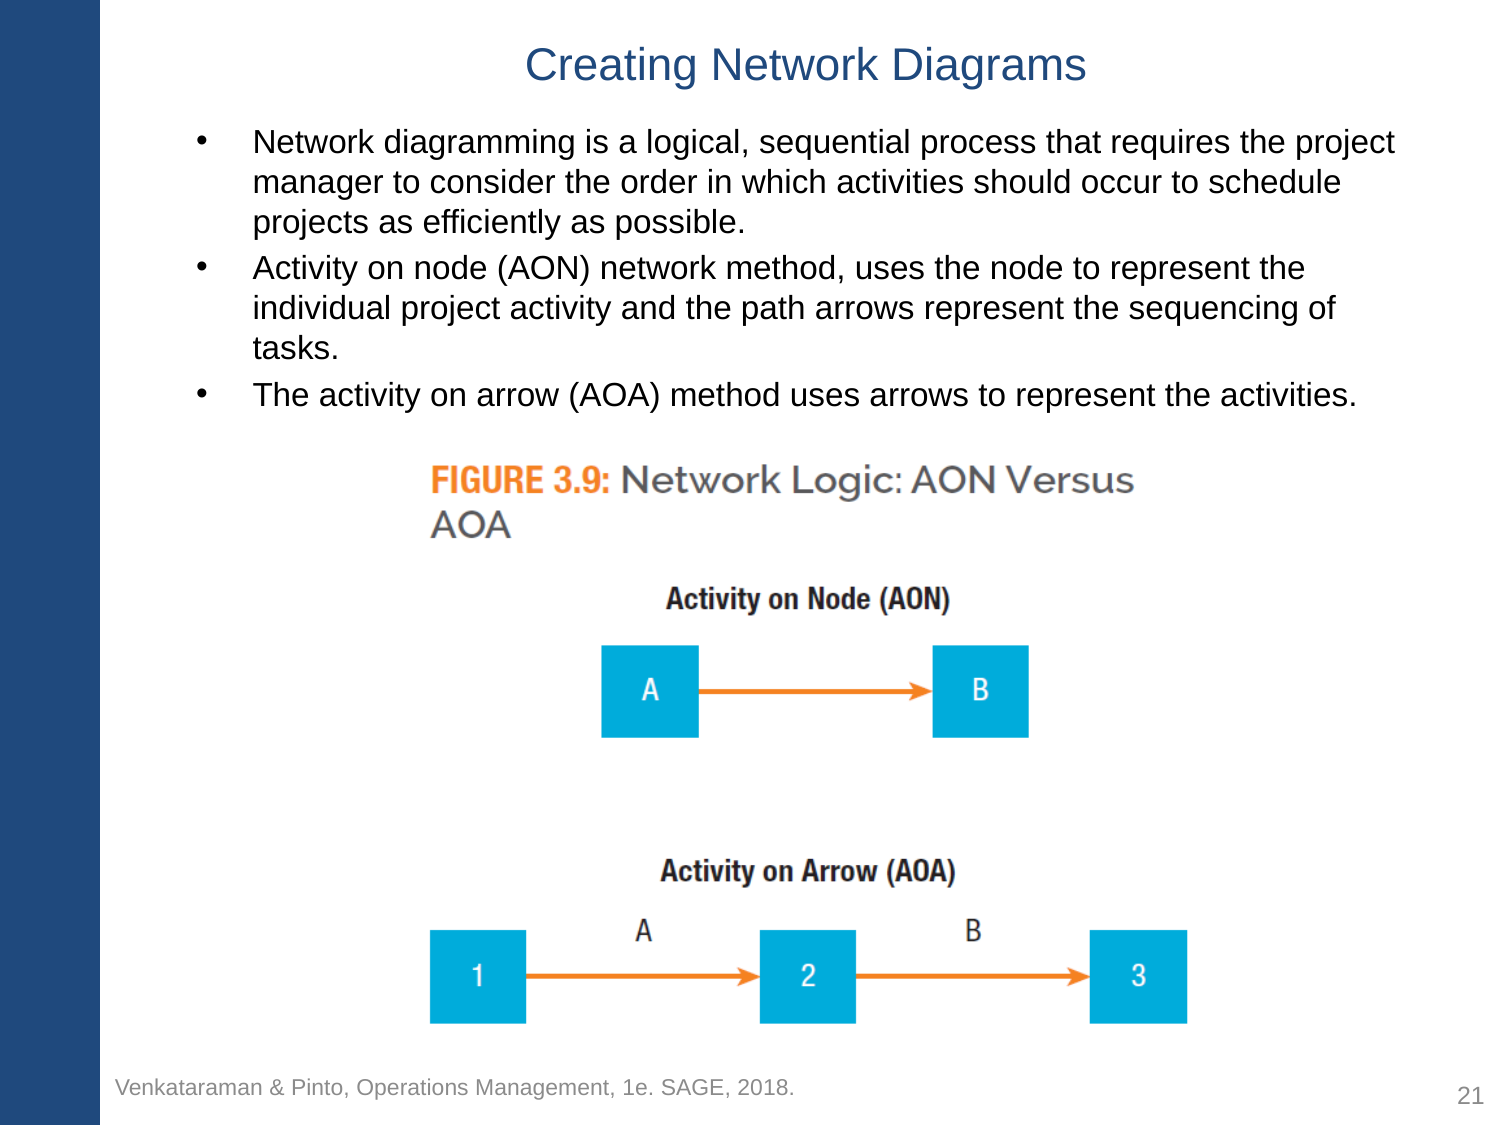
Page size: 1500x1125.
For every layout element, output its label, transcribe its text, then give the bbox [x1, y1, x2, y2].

slide_number 21 [1425, 1065, 1500, 1125]
list Network diagramming is a logical, sequential process that requires the project manager to consider the order in which activities should occur to schedule projects as efficiently as possible. Activity on node (AON) network method, uses the node to represent the individual project activity and the path arrows represent the sequencing of tasks. The activity on arrow (AOA) method uses arrows to represent the activities. [181, 112, 1444, 513]
footer Venkataraman & Pinto, Operations Management, 1e. SAGE, 2018. [99, 1065, 1250, 1125]
picture [399, 437, 1238, 1051]
title Creating Network Diagrams [174, 0, 1438, 125]
